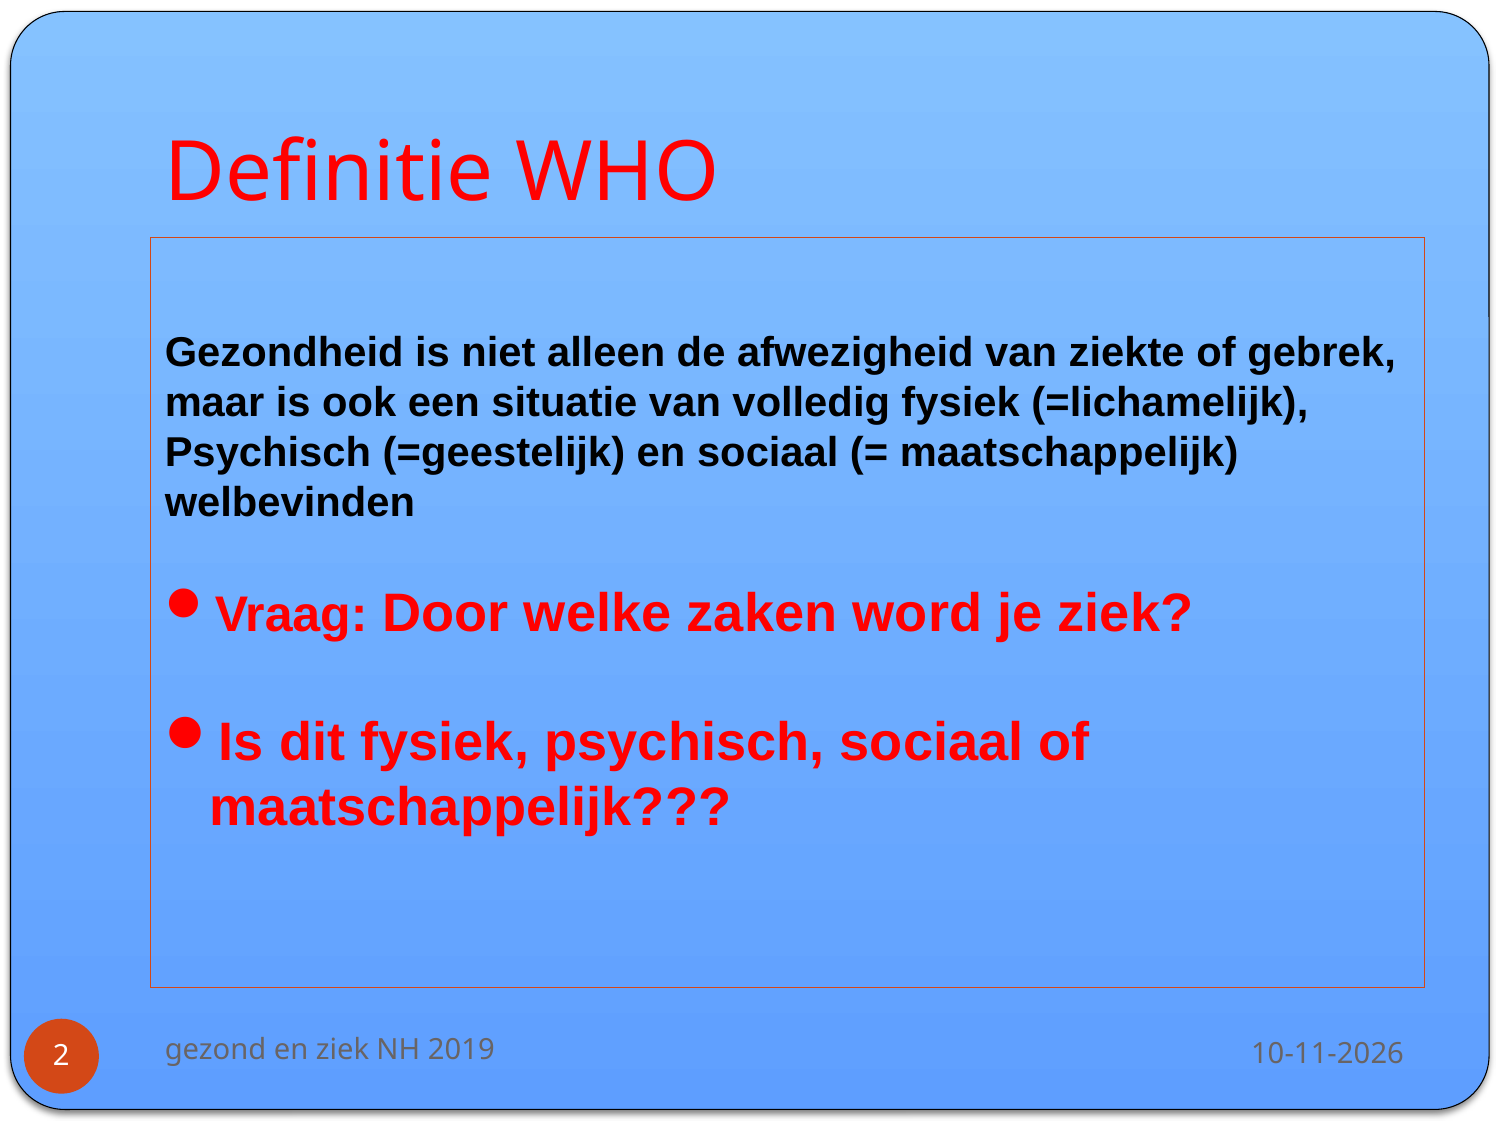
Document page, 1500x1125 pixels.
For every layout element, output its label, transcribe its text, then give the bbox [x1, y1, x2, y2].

slide_number 2 [23, 1018, 99, 1094]
list Gezondheid is niet alleen de afwezigheid van ziekte of gebrek, maar is ook een situatie van volledig fysiek (=lichamelijk), Psychisch (=geestelijk) en sociaal (= maatschappelijk) welbevinden Vraag: Door welke zaken word je ziek? Is dit fysiek, psychisch, sociaal of maatschappelijk??? [150, 237, 1425, 988]
title Definitie WHO [150, 45, 1425, 233]
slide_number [1012, 1015, 1419, 1094]
footer gezond en ziek NH 2019 [150, 1012, 800, 1088]
